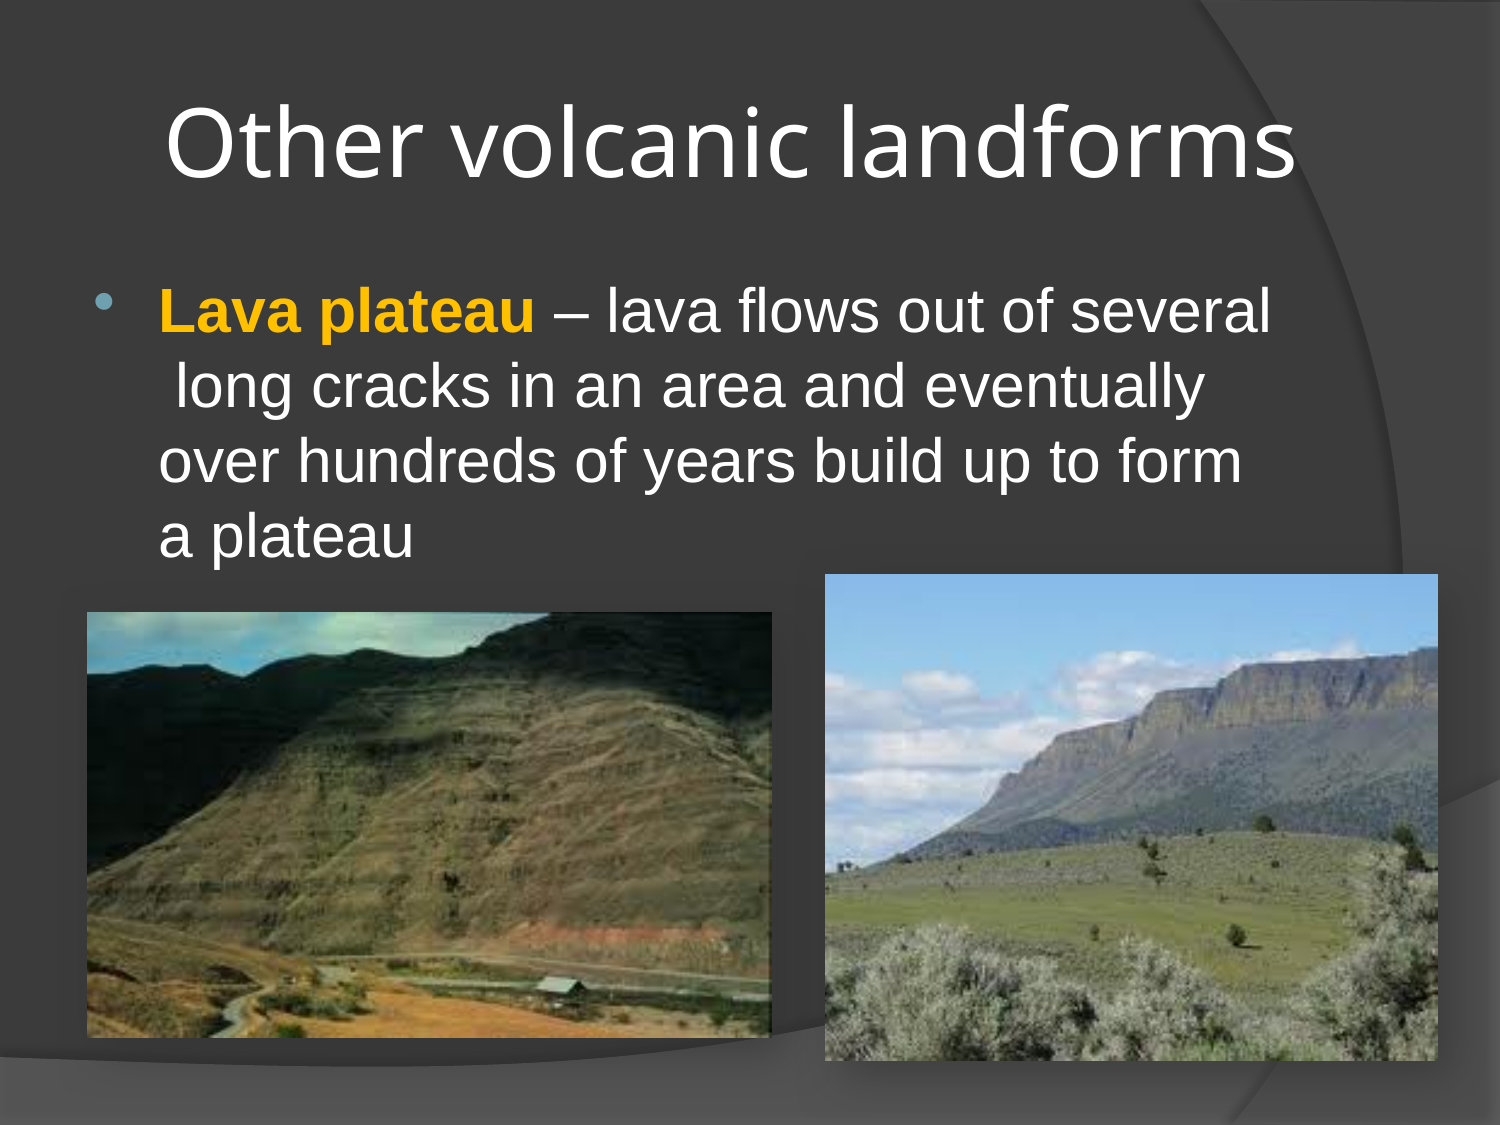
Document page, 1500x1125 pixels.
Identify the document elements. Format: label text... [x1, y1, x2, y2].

list Lava plateau – lava flows out of several long cracks in an area and eventually over hundreds of years build up to form a plateau [75, 262, 1300, 627]
picture [824, 574, 1438, 1062]
title Other volcanic landforms [75, 45, 1388, 233]
picture [87, 612, 772, 1038]
